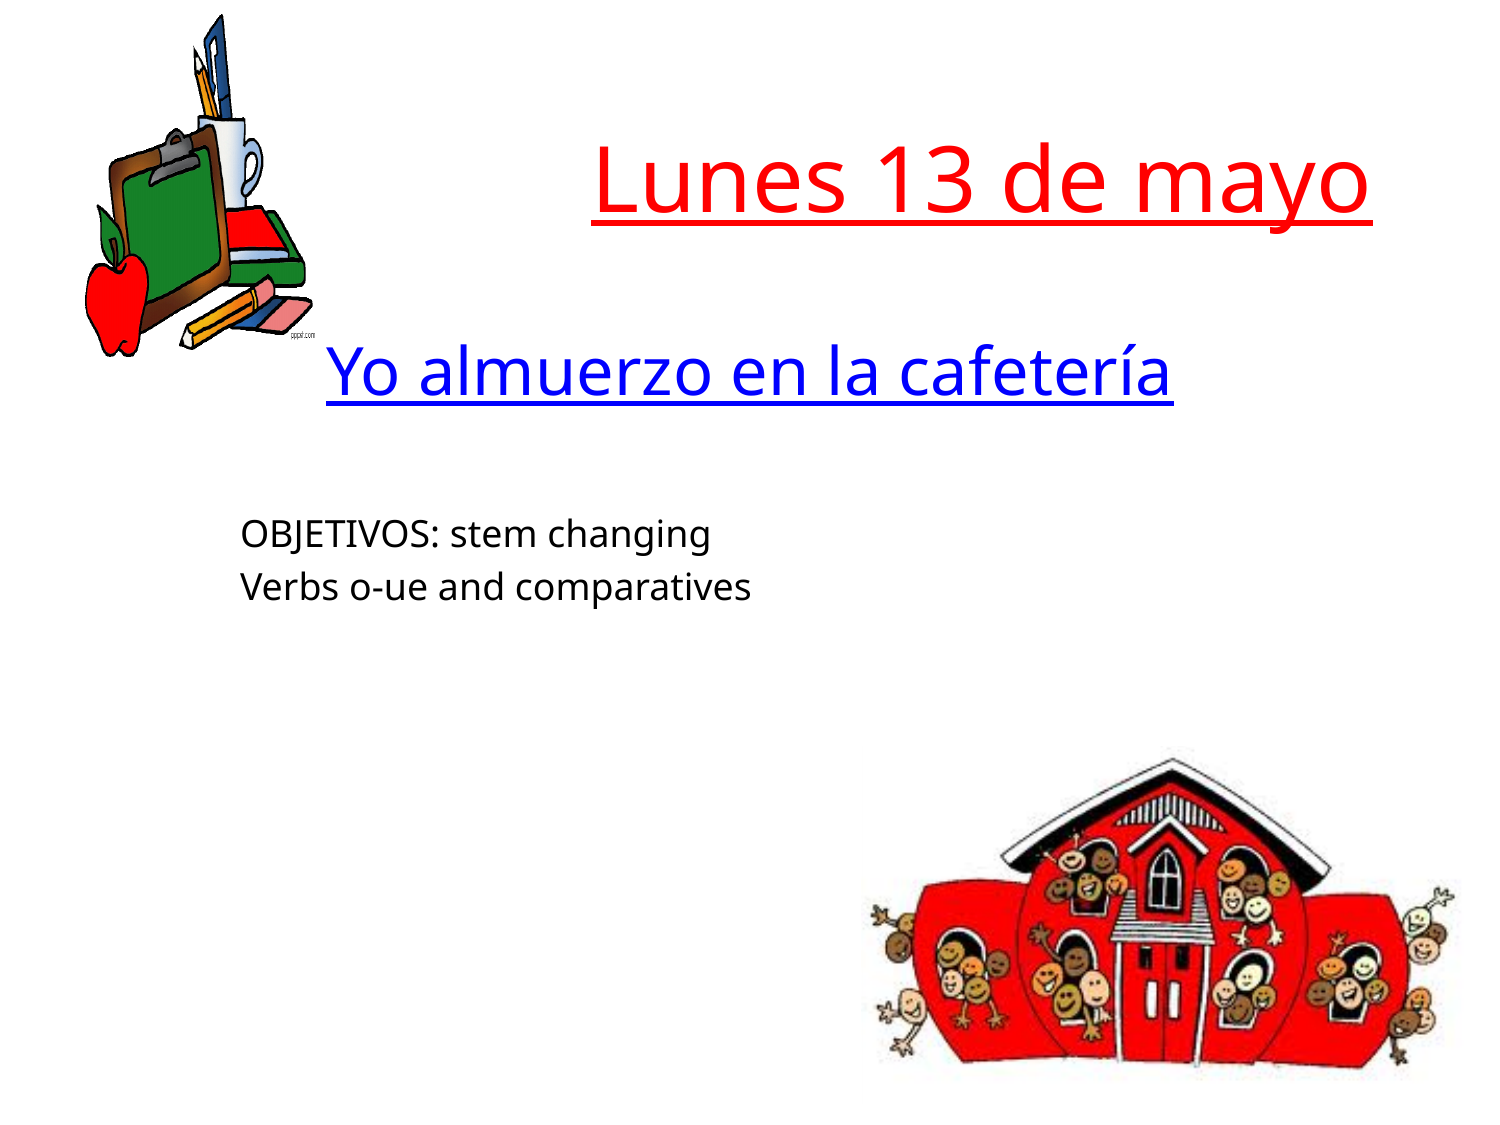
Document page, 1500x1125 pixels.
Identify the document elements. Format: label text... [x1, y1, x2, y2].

title Lunes 13 de mayo [331, 88, 1388, 264]
subtitle Yo almuerzo en la cafetería OBJETIVOS: stem changing Verbs o-ue and comparatives [225, 321, 1275, 925]
picture [861, 746, 1477, 1104]
picture [72, 0, 325, 387]
